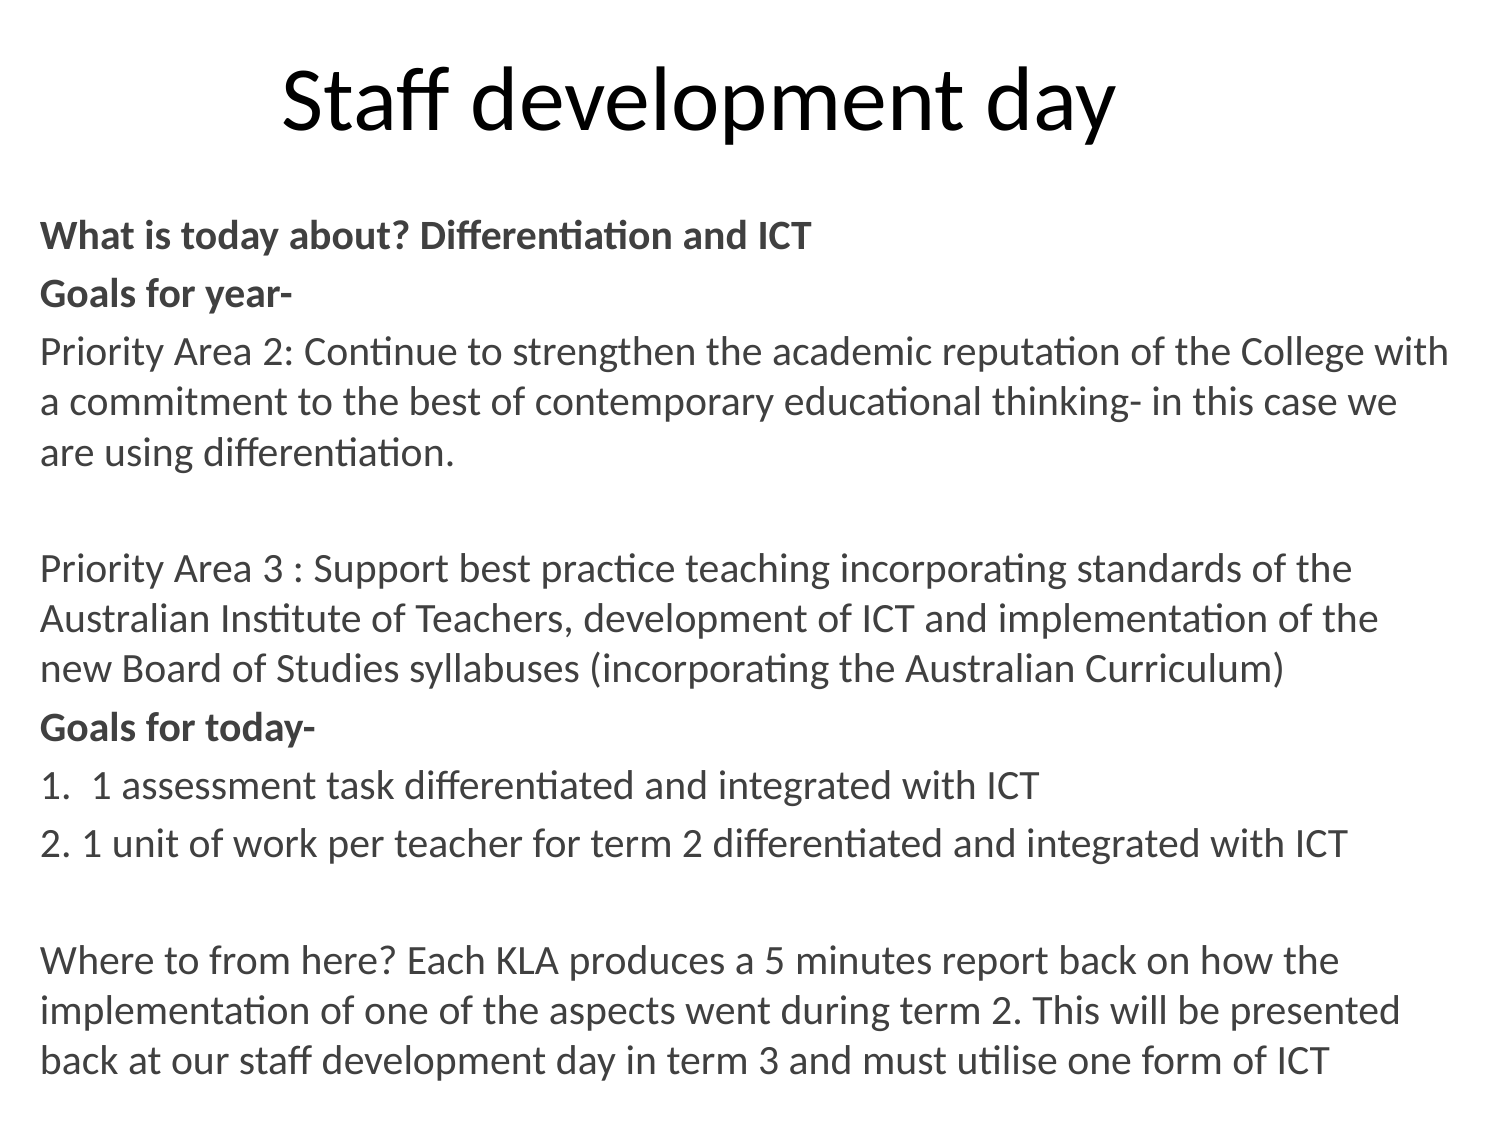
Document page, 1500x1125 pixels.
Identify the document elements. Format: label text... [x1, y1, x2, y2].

title Staff development day [62, 24, 1338, 163]
subtitle What is today about? Differentiation and ICT Goals for year- Priority Area 2: Continue to strengthen the academic reputation of the College with a commitment to the best of contemporary educational thinking- in this case we are using differentiation. Priority Area 3 : Support best practice teaching incorporating standards of the Australian Institute of Teachers, development of ICT and implementation of the new Board of Studies syllabuses (incorporating the Australian Curriculum) Goals for today- 1. 1 assessment task differentiated and integrated with ICT 2. 1 unit of work per teacher for term 2 differentiated and integrated with ICT Where to from here? Each KLA produces a 5 minutes report back on how the implementation of one of the aspects went during term 2. This will be presented back at our staff development day in term 3 and must utilise one form of ICT [24, 200, 1475, 775]
